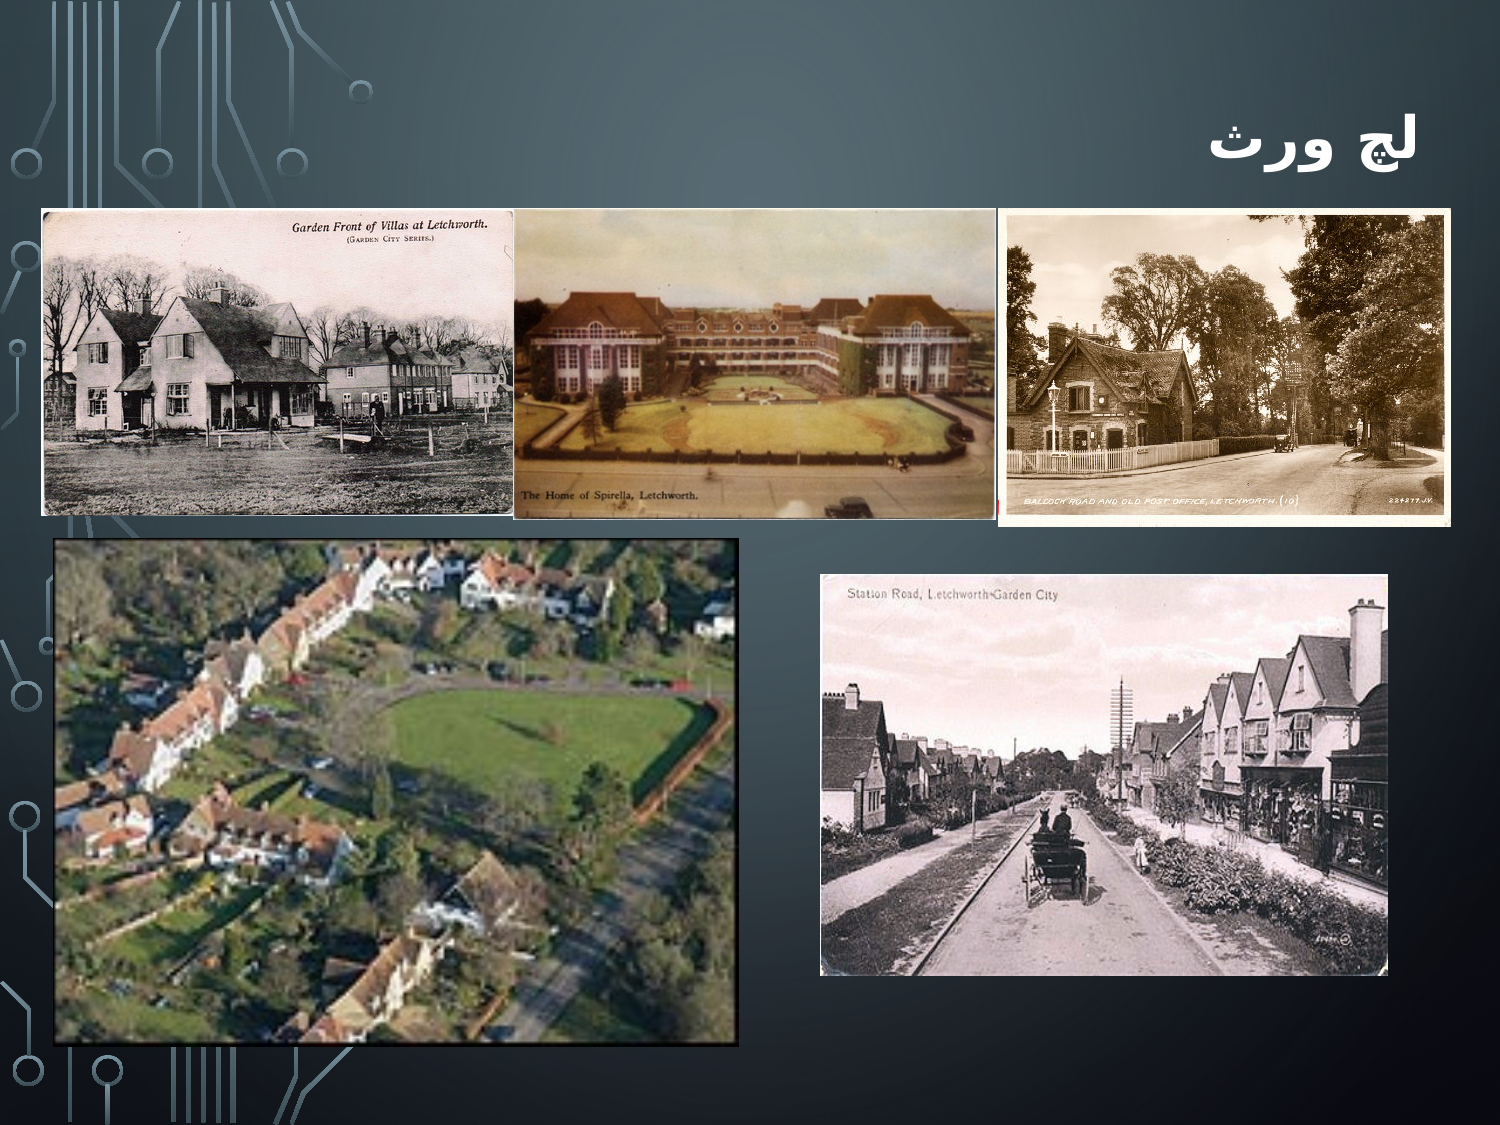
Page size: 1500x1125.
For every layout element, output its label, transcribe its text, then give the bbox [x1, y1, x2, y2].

picture [52, 538, 739, 1048]
text_box لچ ورث [312, 42, 1435, 178]
picture [40, 207, 996, 521]
picture [820, 574, 1389, 977]
picture [997, 207, 1452, 528]
